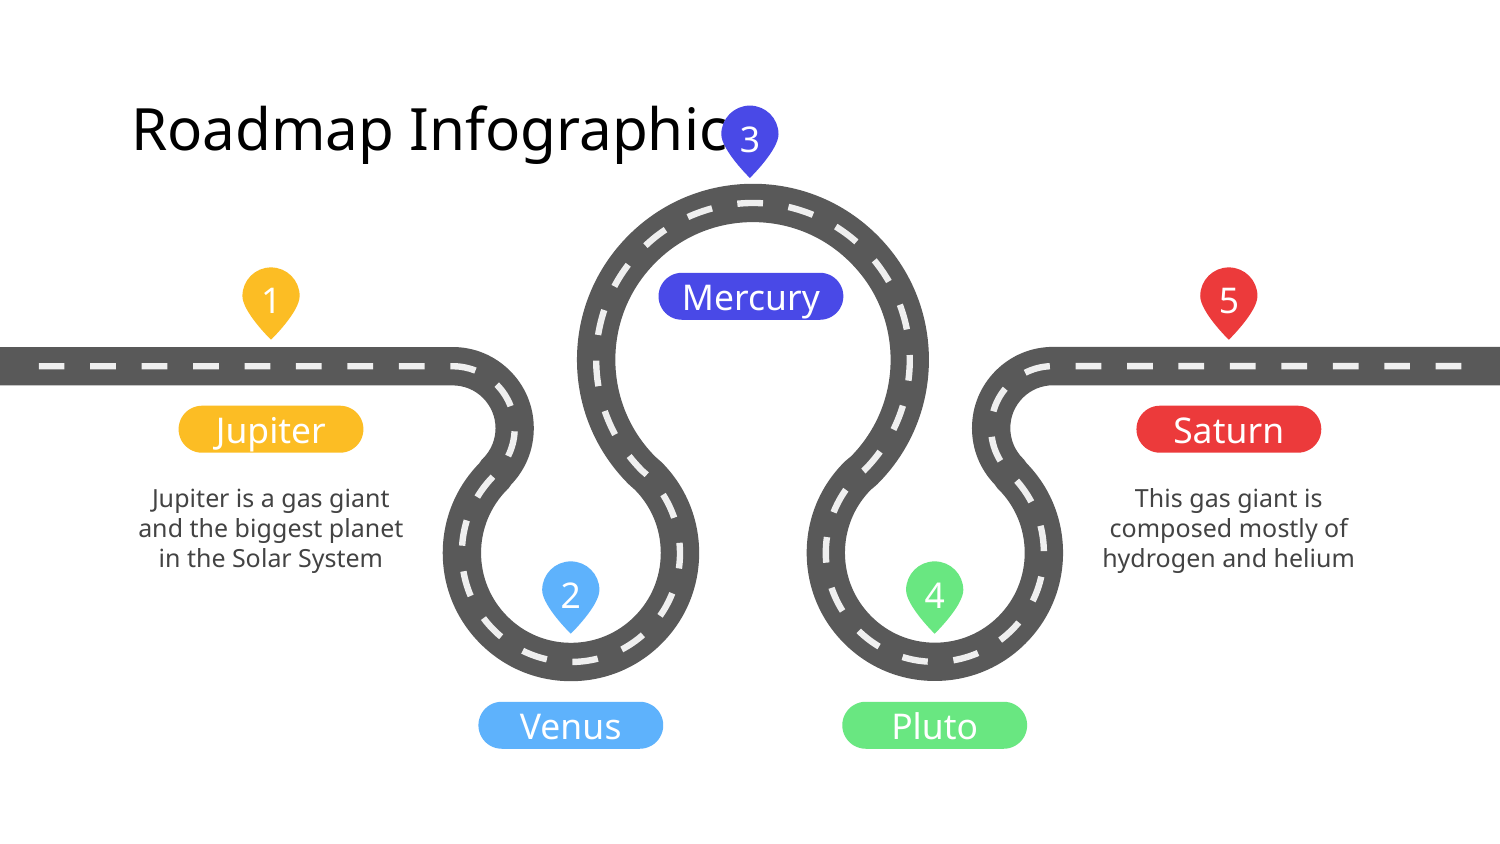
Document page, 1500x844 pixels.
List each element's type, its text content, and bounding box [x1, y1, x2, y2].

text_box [1074, 267, 1384, 586]
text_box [0, 183, 1500, 682]
title Roadmap Infographics [116, 88, 1384, 167]
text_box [116, 267, 426, 586]
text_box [842, 561, 1028, 750]
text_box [478, 561, 664, 750]
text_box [658, 105, 844, 321]
